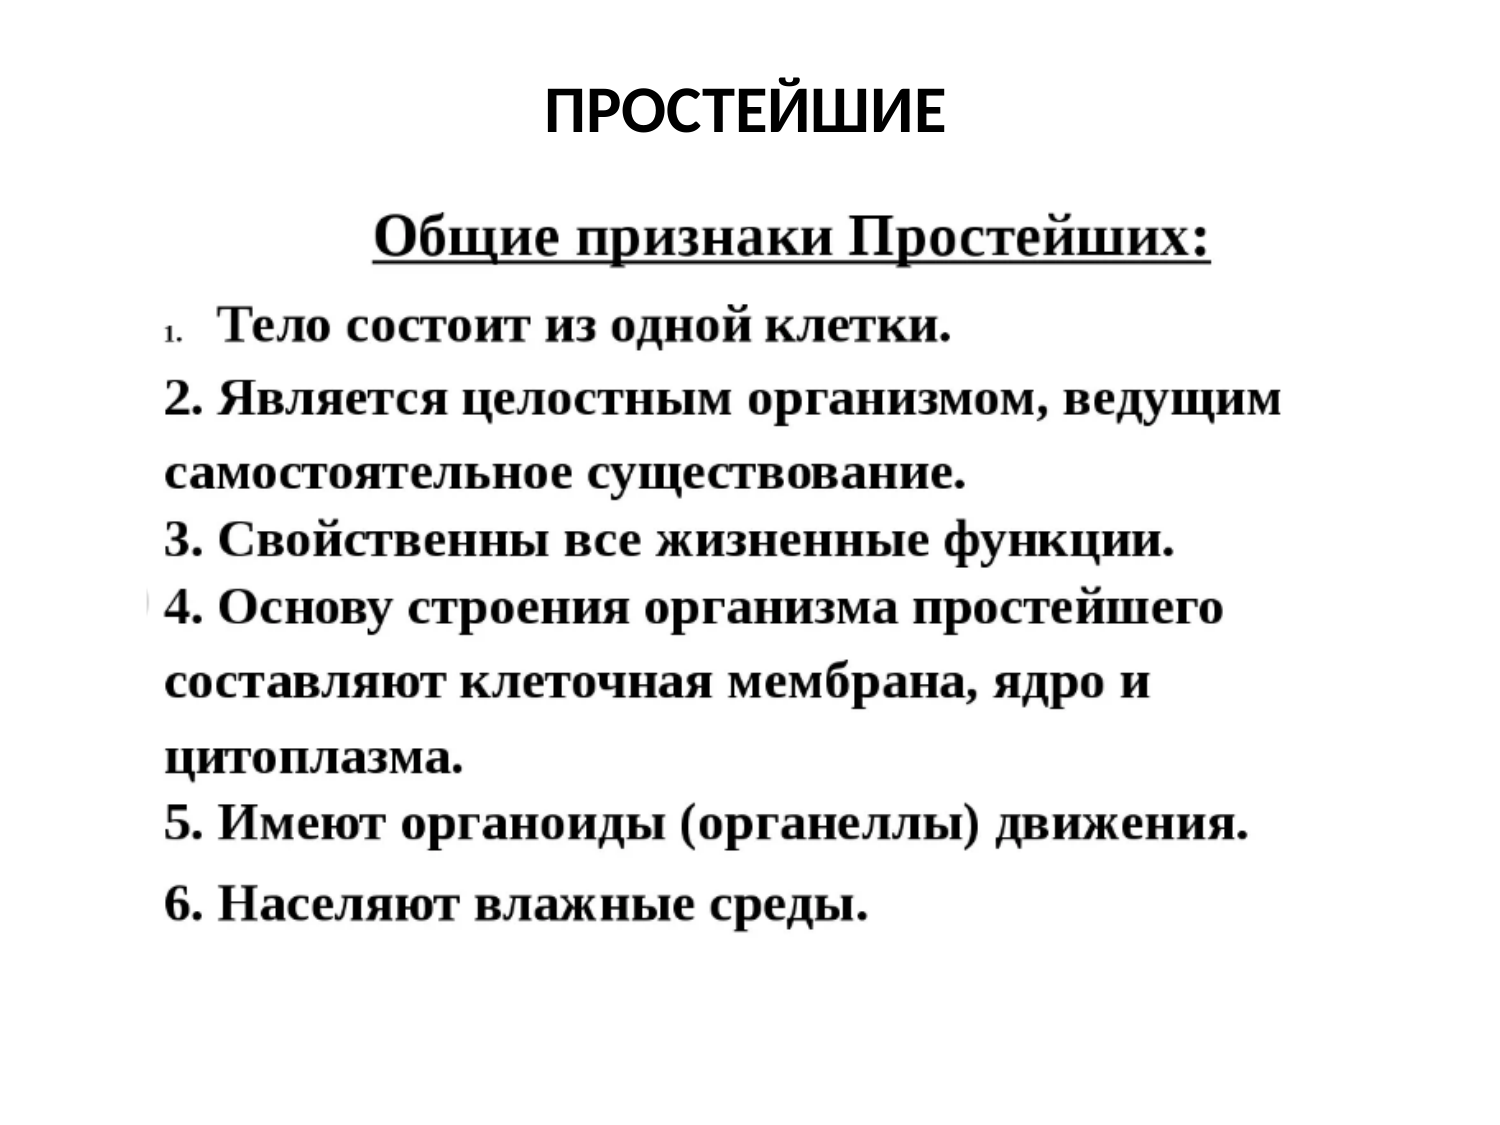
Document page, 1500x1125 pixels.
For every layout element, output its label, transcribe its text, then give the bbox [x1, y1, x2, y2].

picture [146, 210, 1297, 962]
text_box ПРОСТЕЙШИЕ [529, 58, 963, 154]
